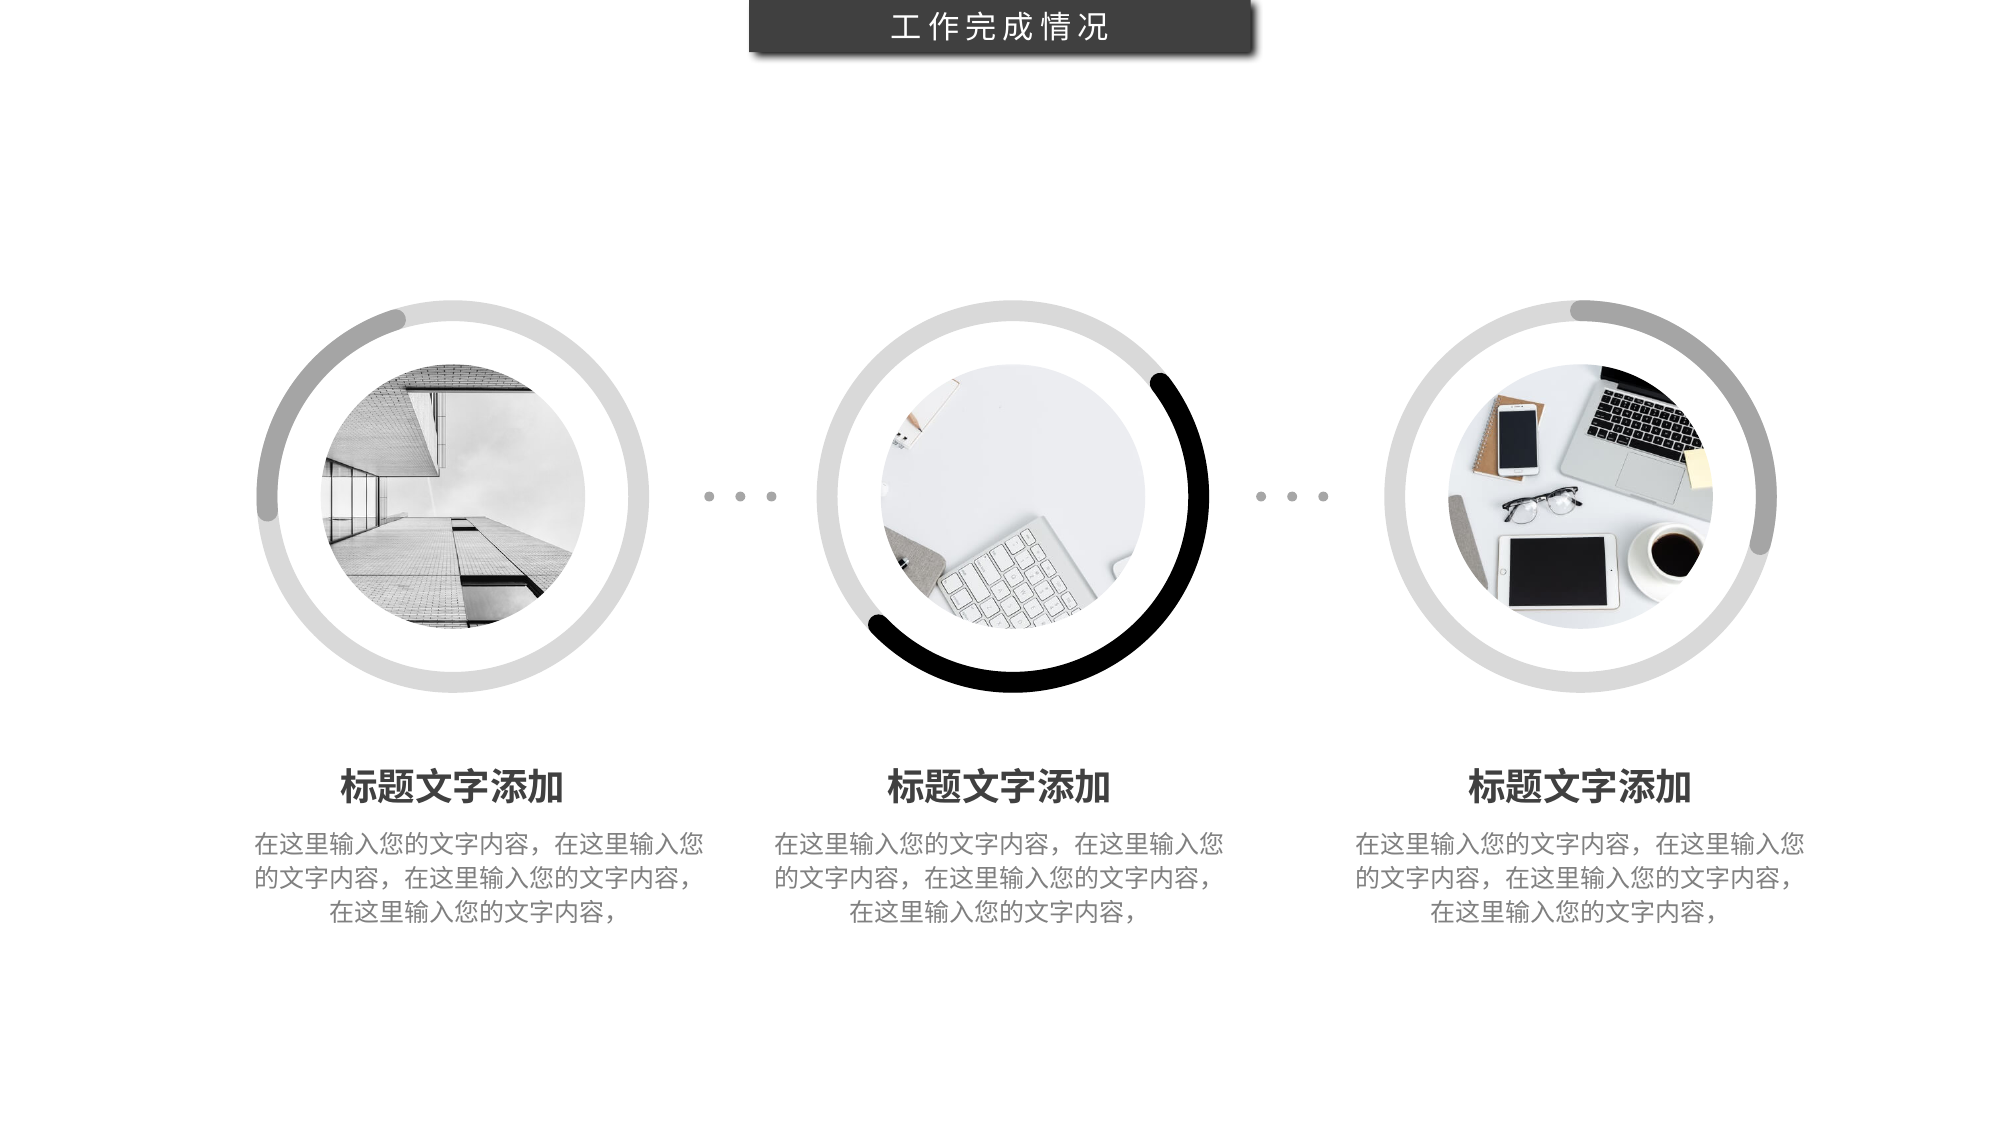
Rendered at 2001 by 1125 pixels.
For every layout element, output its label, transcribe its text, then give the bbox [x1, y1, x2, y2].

text_box 在这里输入您的文字内容，在这里输入您的文字内容，在这里输入您的文字内容，在这里输入您的文字内容， [1340, 816, 1821, 934]
text_box 在这里输入您的文字内容，在这里输入您的文字内容，在这里输入您的文字内容，在这里输入您的文字内容， [759, 816, 1240, 934]
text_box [827, 310, 1199, 683]
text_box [704, 491, 777, 502]
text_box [266, 310, 639, 683]
text_box 标题文字添加 [794, 746, 1206, 816]
text_box 在这里输入您的文字内容，在这里输入您的文字内容，在这里输入您的文字内容，在这里输入您的文字内容， [239, 816, 720, 934]
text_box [1394, 310, 1767, 683]
text_box 标题文字添加 [247, 746, 658, 816]
text_box 标题文字添加 [1375, 746, 1786, 816]
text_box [1256, 491, 1329, 502]
text_box 工作完成情况 [749, 0, 1251, 53]
